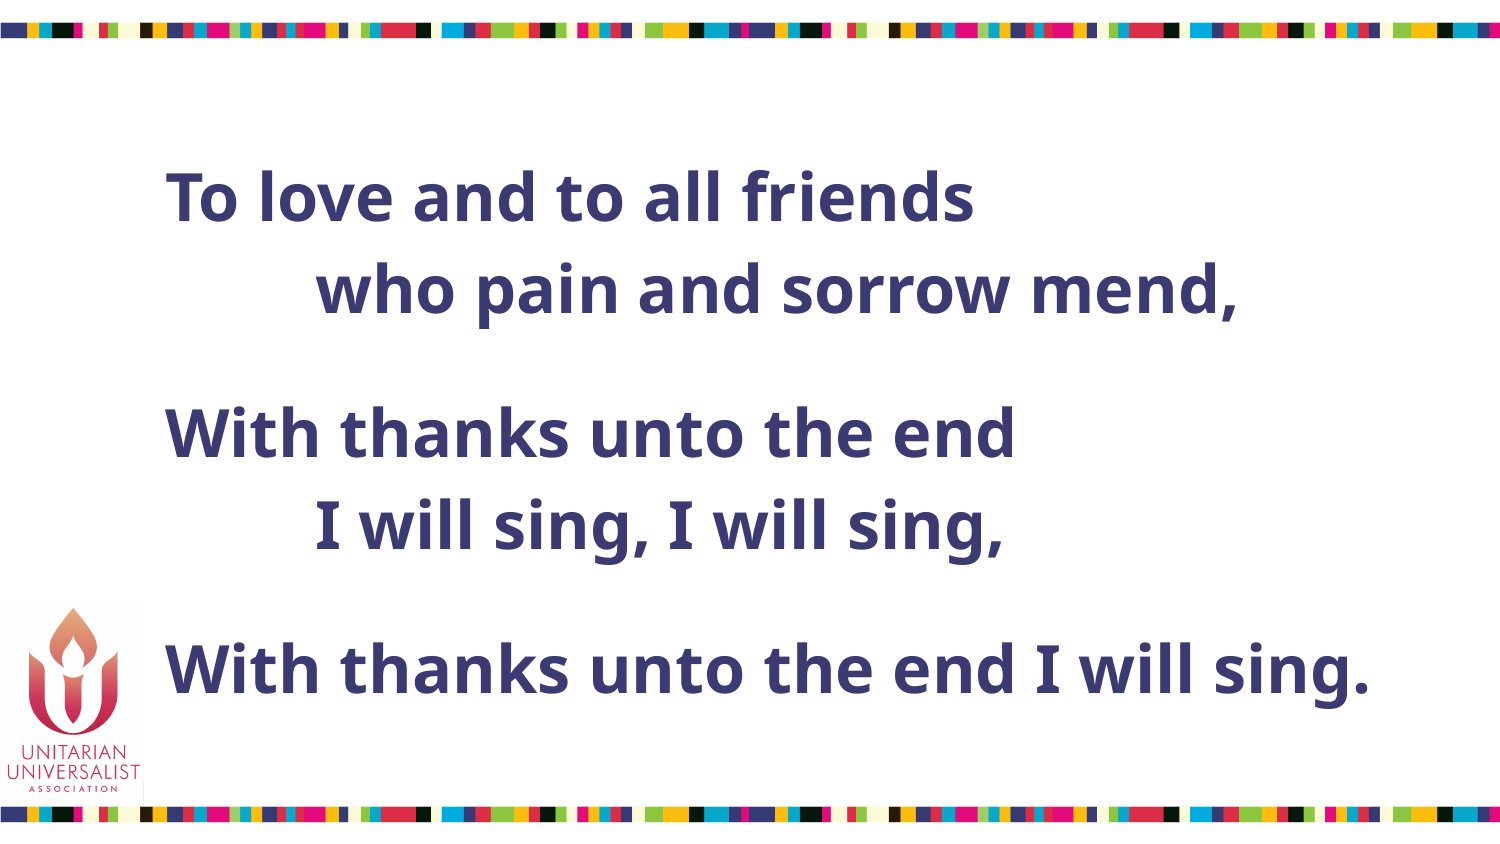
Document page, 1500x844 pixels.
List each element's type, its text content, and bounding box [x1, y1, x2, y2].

picture [0, 22, 1500, 40]
picture [0, 600, 1500, 824]
text_box To love and to all friends who pain and sorrow mend, With thanks unto the end I will sing, I will sing, With thanks unto the end I will sing. [150, 127, 1402, 722]
